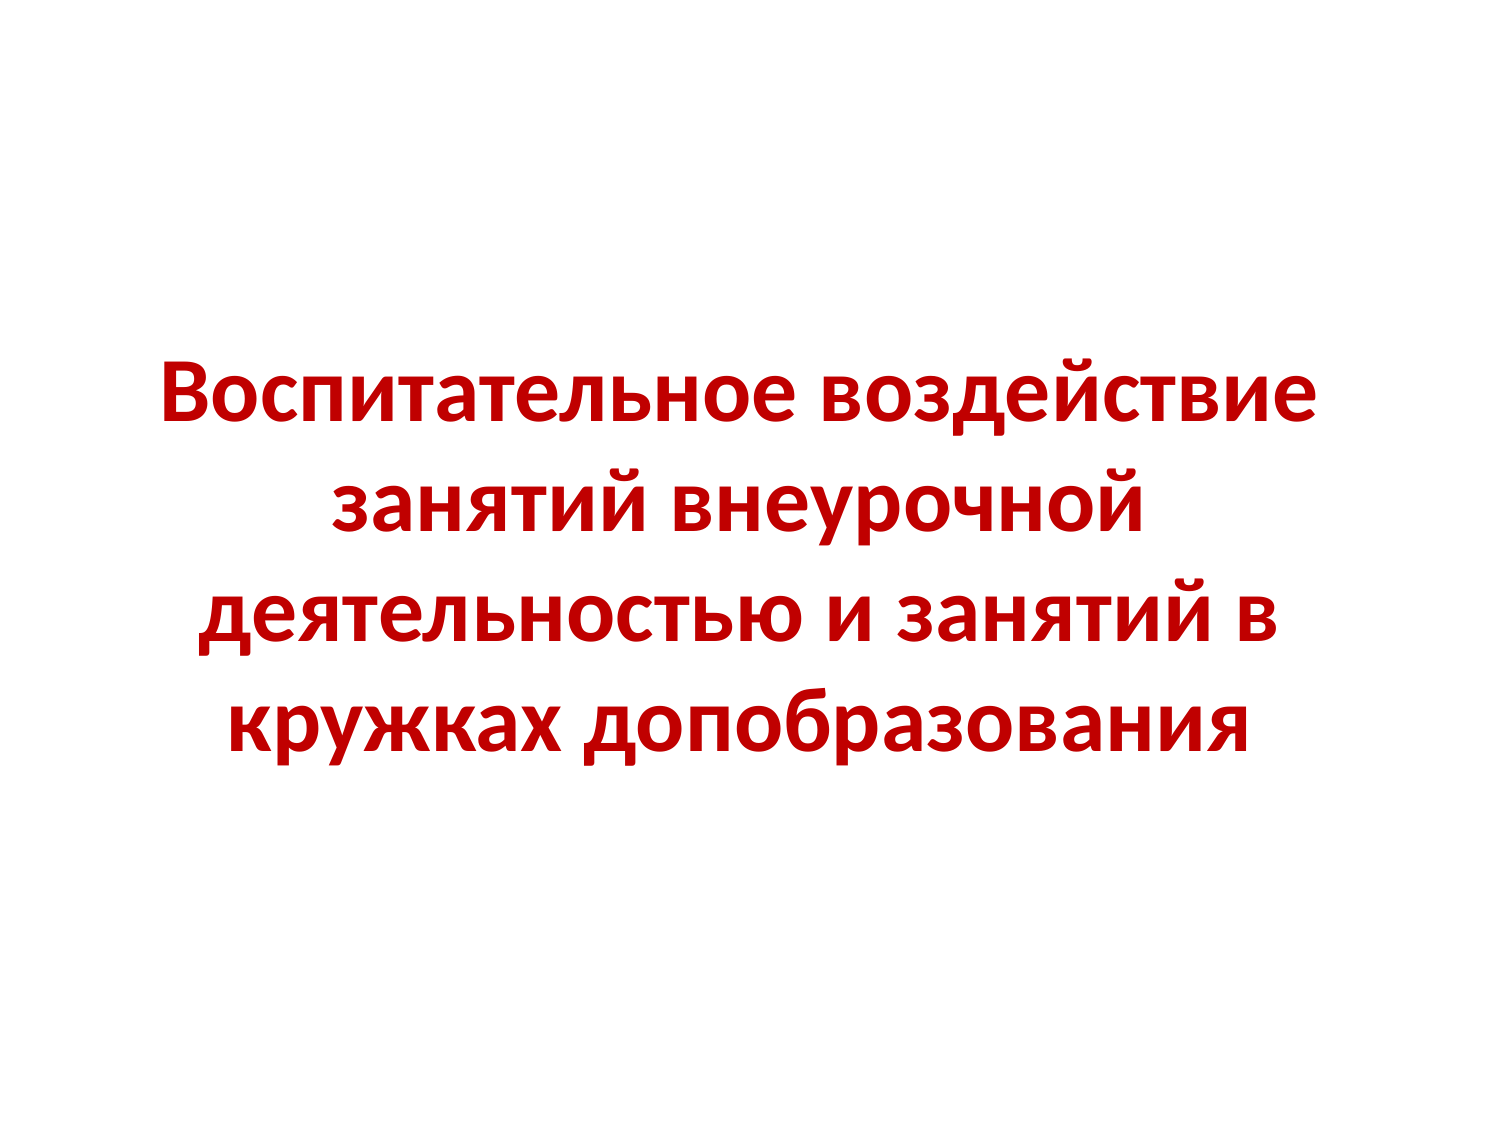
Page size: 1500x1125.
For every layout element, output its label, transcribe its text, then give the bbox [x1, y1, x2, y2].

title Воспитательное воздействие занятий внеурочной деятельностью и занятий в кружках допобразования [64, 456, 1415, 644]
